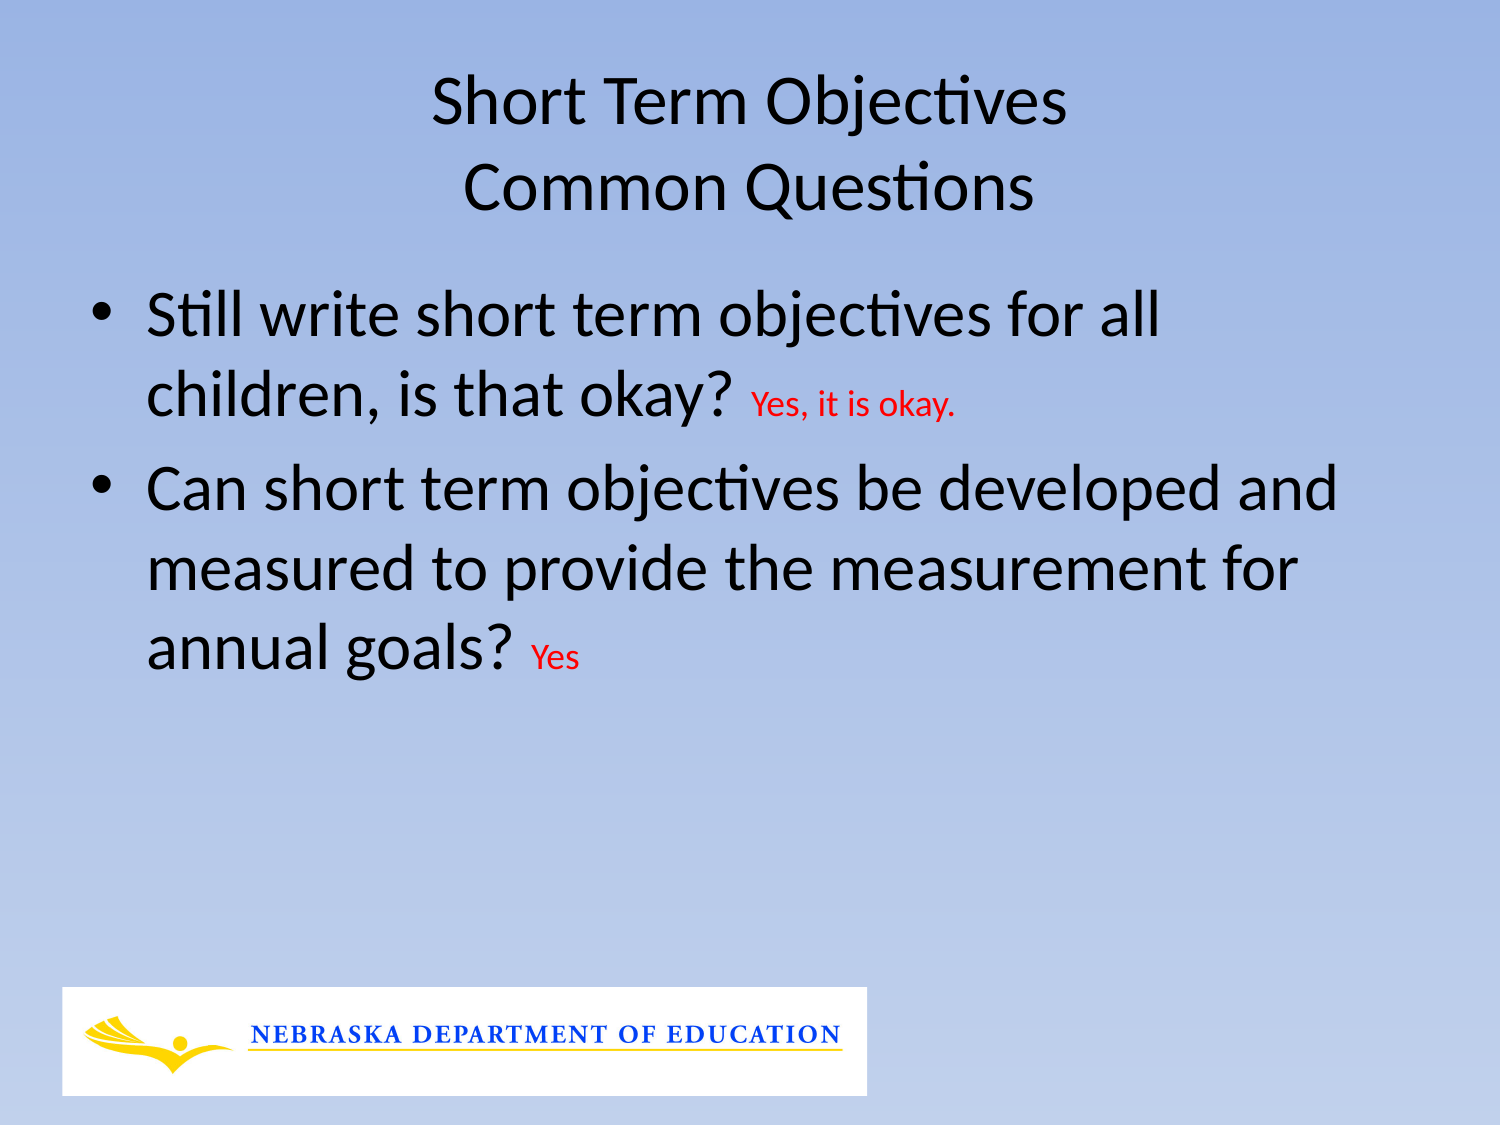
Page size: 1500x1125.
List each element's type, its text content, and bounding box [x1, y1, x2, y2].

title Short Term Objectives Common Questions [75, 45, 1425, 233]
list Still write short term objectives for all children, is that okay? Yes, it is okay. Can short term objectives be developed and measured to provide the measurement for annual goals? Yes [75, 262, 1425, 1005]
picture [62, 987, 868, 1096]
